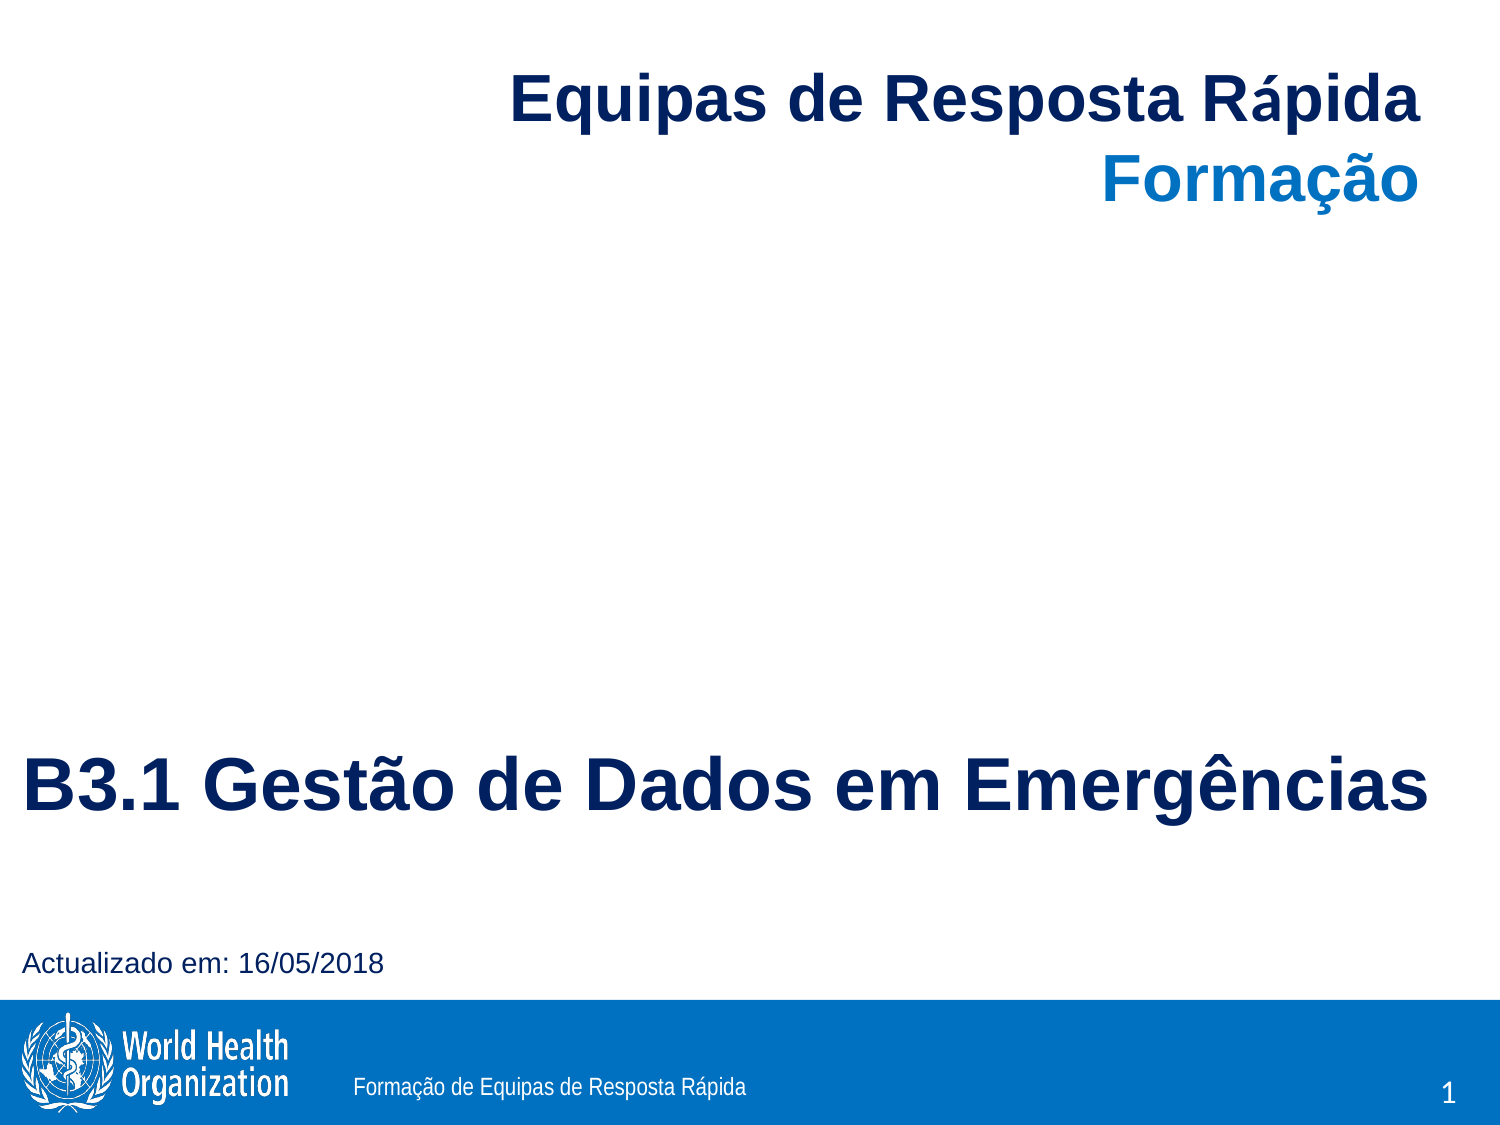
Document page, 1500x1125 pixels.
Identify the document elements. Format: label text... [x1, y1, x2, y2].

picture [21, 1012, 288, 1113]
text_box B3.1 Gestão de Dados em Emergências [8, 727, 1500, 858]
text_box Actualizado em: 16/05/2018 [7, 937, 400, 987]
text_box Equipas de Resposta Rápida Formação [230, 30, 1435, 319]
